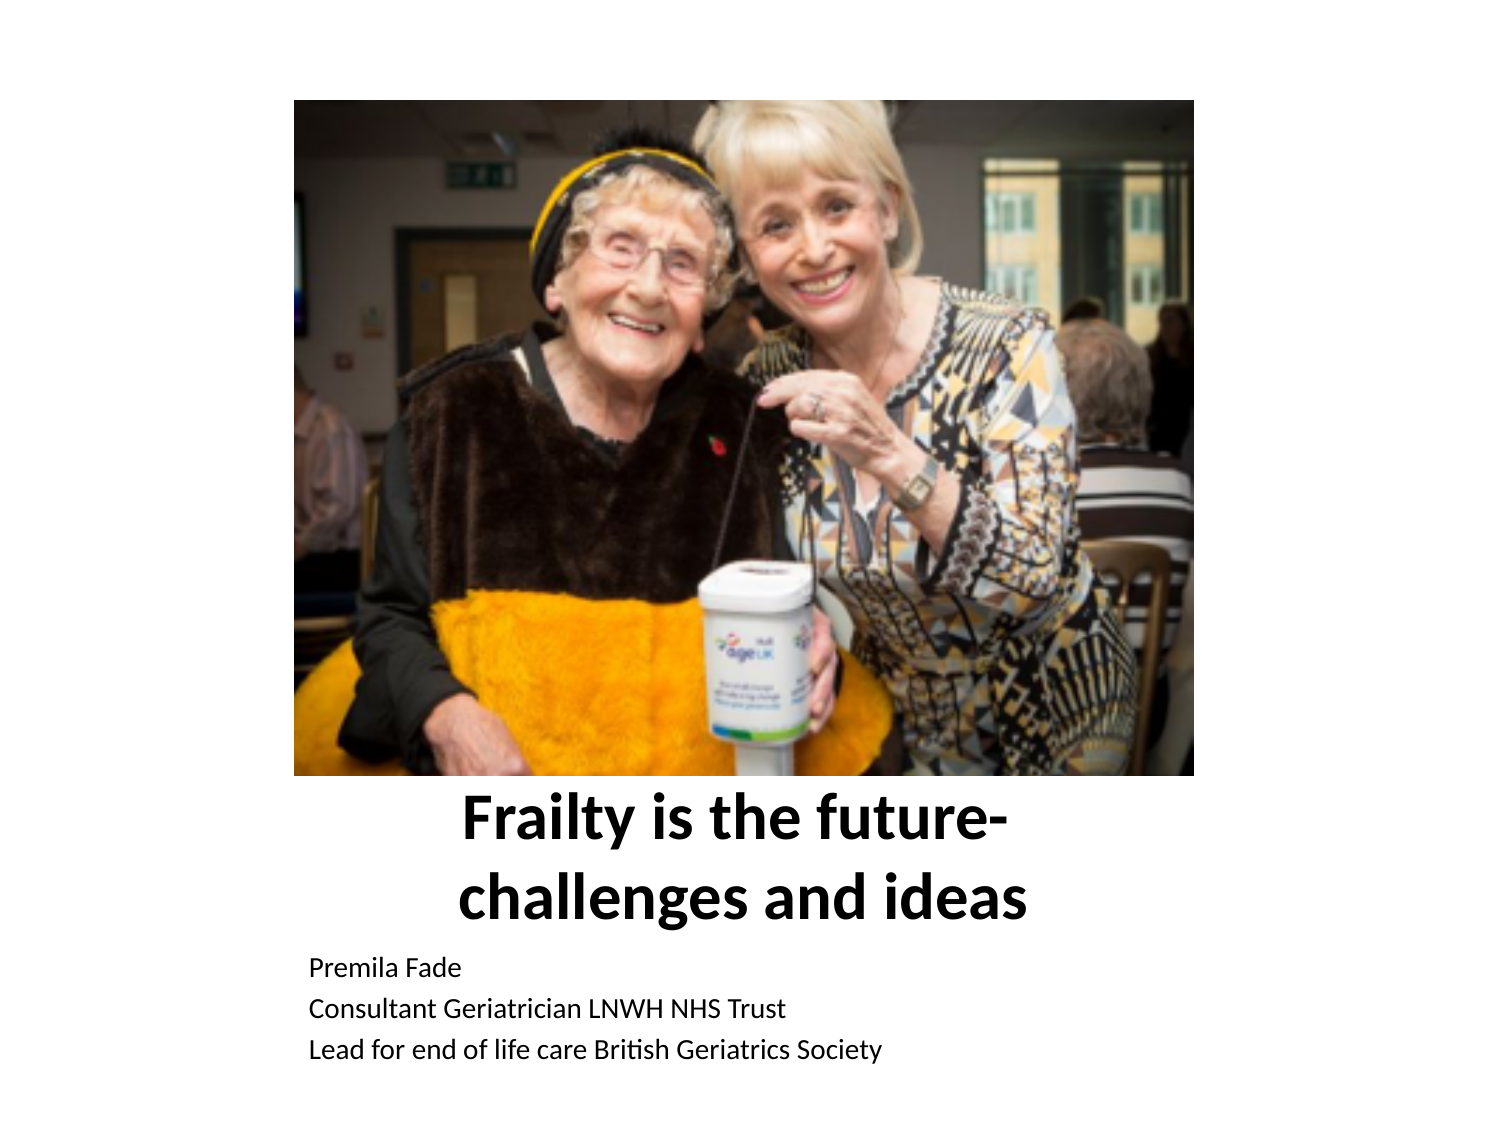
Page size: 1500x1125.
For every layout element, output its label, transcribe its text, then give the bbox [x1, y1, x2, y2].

title Frailty is the future- challenges and ideas [294, 787, 1194, 940]
list Premila Fade Consultant Geriatrician LNWH NHS Trust Lead for end of life care British Geriatrics Society [294, 940, 1194, 1094]
picture [293, 100, 1195, 776]
